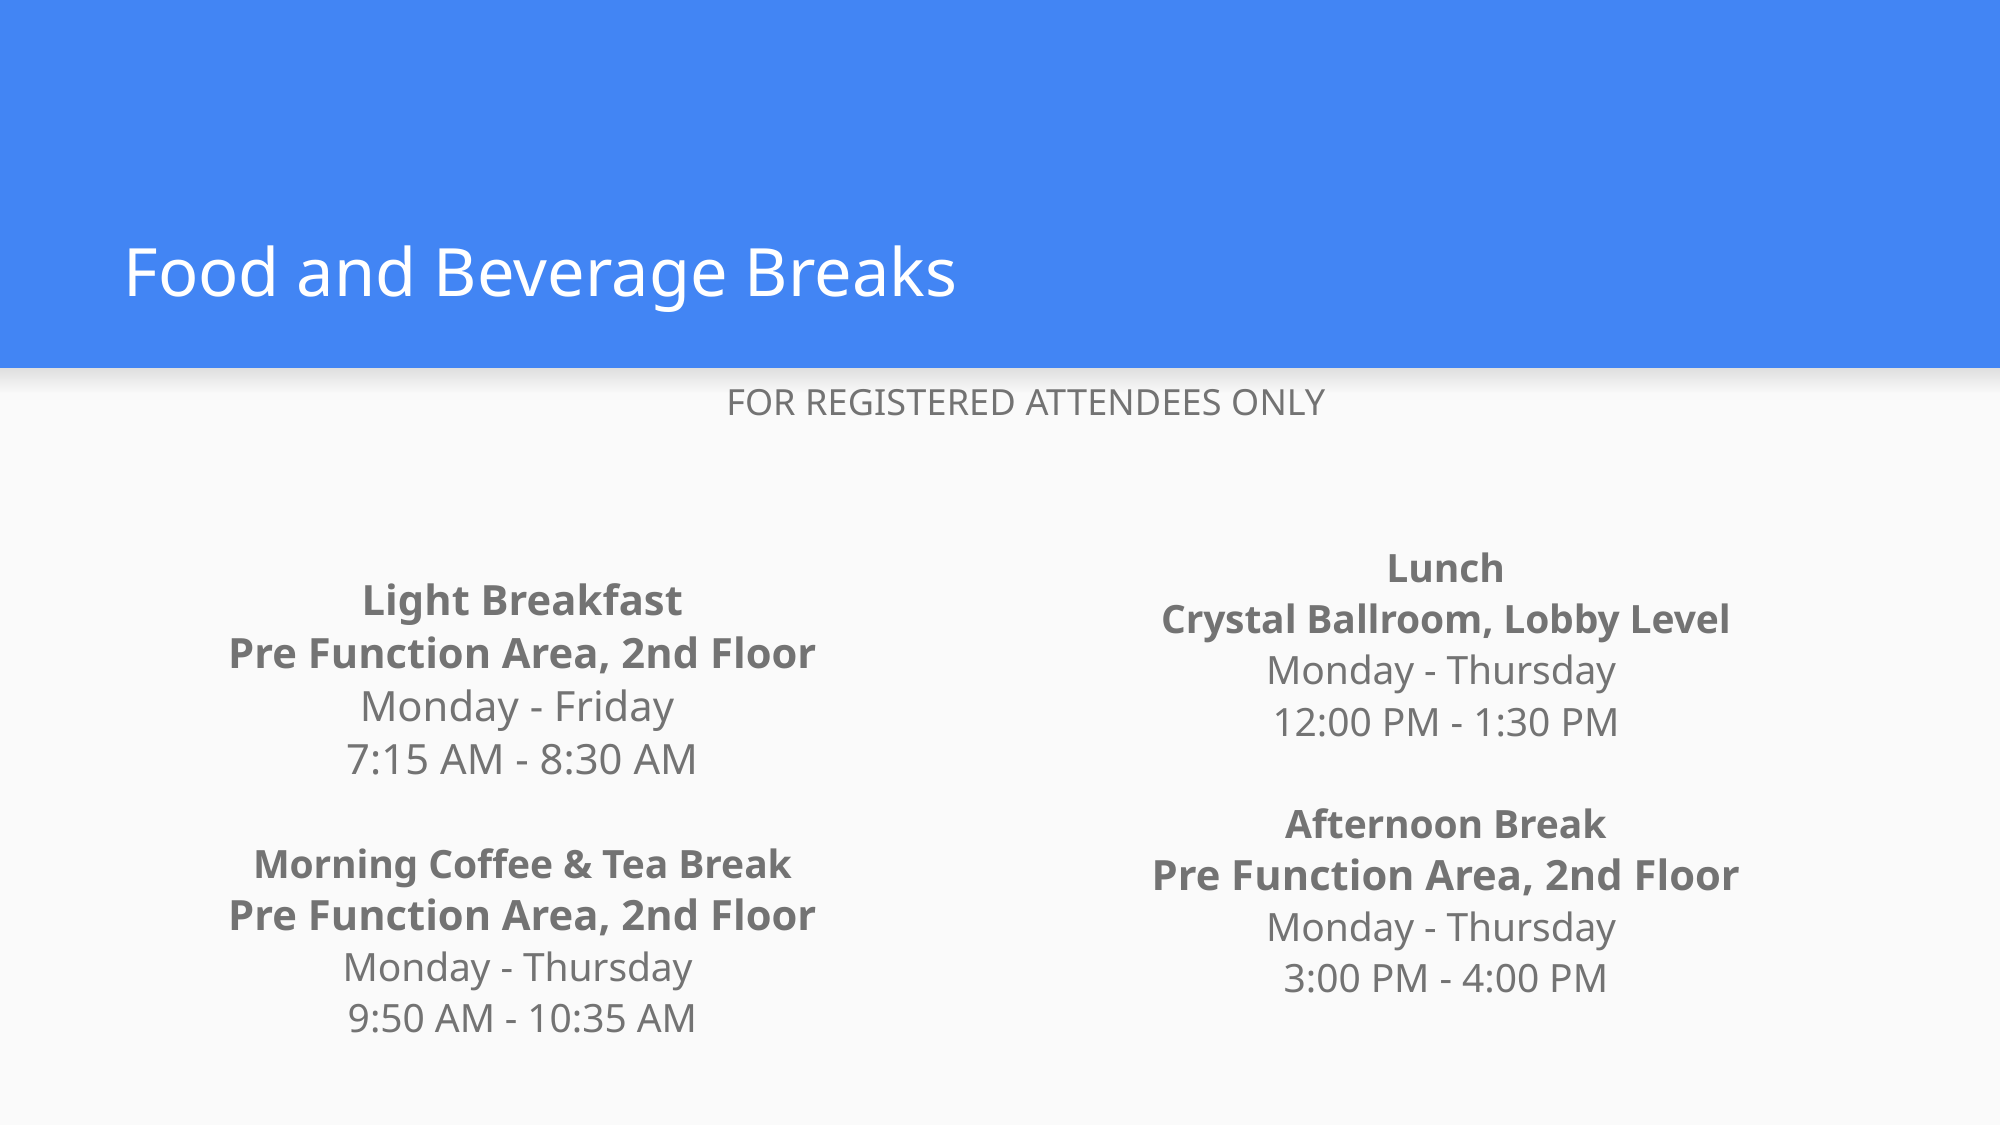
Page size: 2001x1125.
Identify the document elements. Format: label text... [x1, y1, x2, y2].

title Food and Beverage Breaks [103, 161, 1902, 330]
list Lunch Crystal Ballroom, Lobby Level Monday - Thursday 12:00 PM - 1:30 PM Afternoon Break Pre Function Area, 2nd Floor Monday - Thursday 3:00 PM - 4:00 PM [1026, 510, 1865, 1013]
text_box FOR REGISTERED ATTENDEES ONLY [340, 387, 1714, 431]
list Light Breakfast Pre Function Area, 2nd Floor Monday - Friday 7:15 AM - 8:30 AM Morning Coffee & Tea Break Pre Function Area, 2nd Floor Monday - Thursday 9:50 AM - 10:35 AM [103, 498, 942, 1013]
